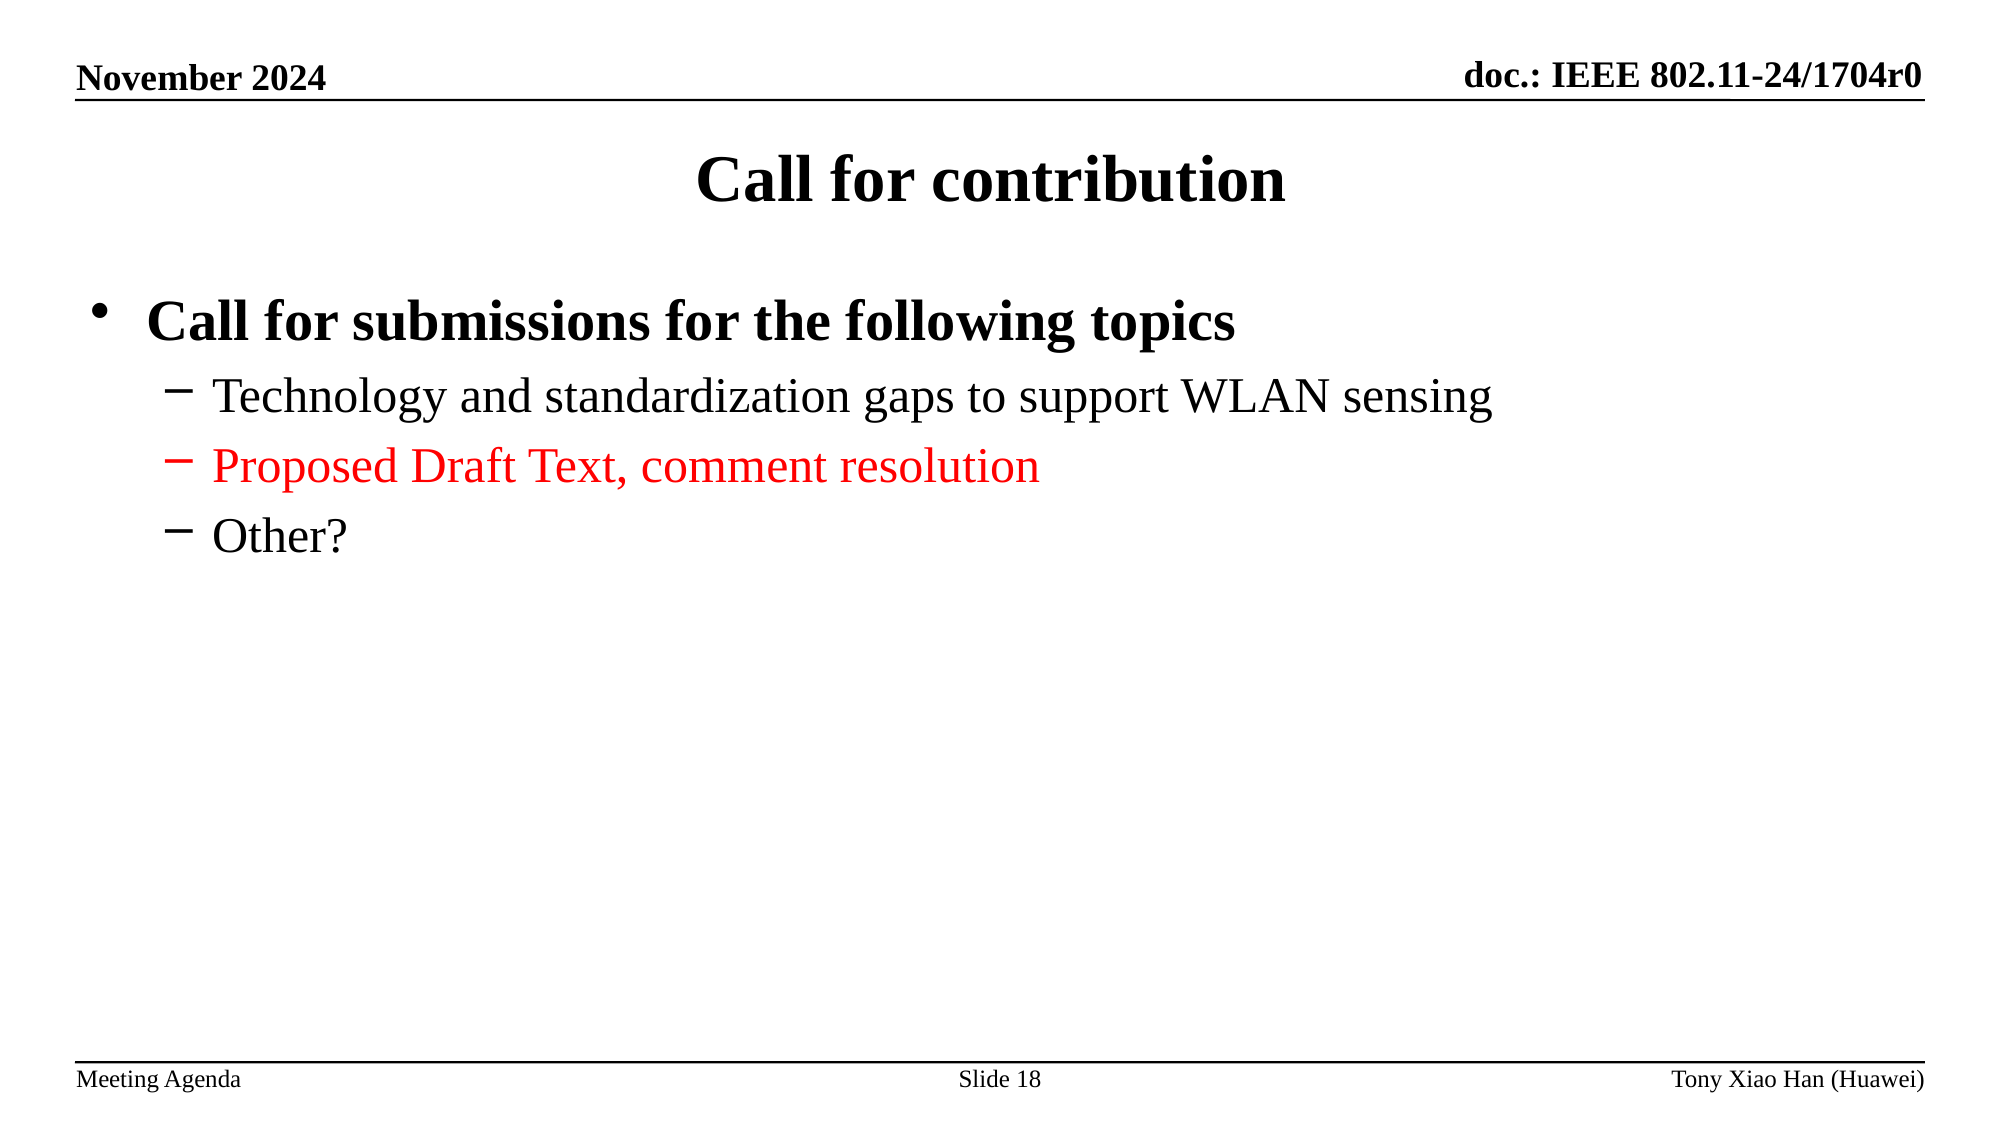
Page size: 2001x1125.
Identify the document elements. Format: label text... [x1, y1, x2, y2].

text_box Call for contribution [362, 87, 1638, 263]
text_box Call for submissions for the following topics Technology and standardization gaps to support WLAN sensing Proposed Draft Text, comment resolution Other? [75, 275, 1925, 1050]
